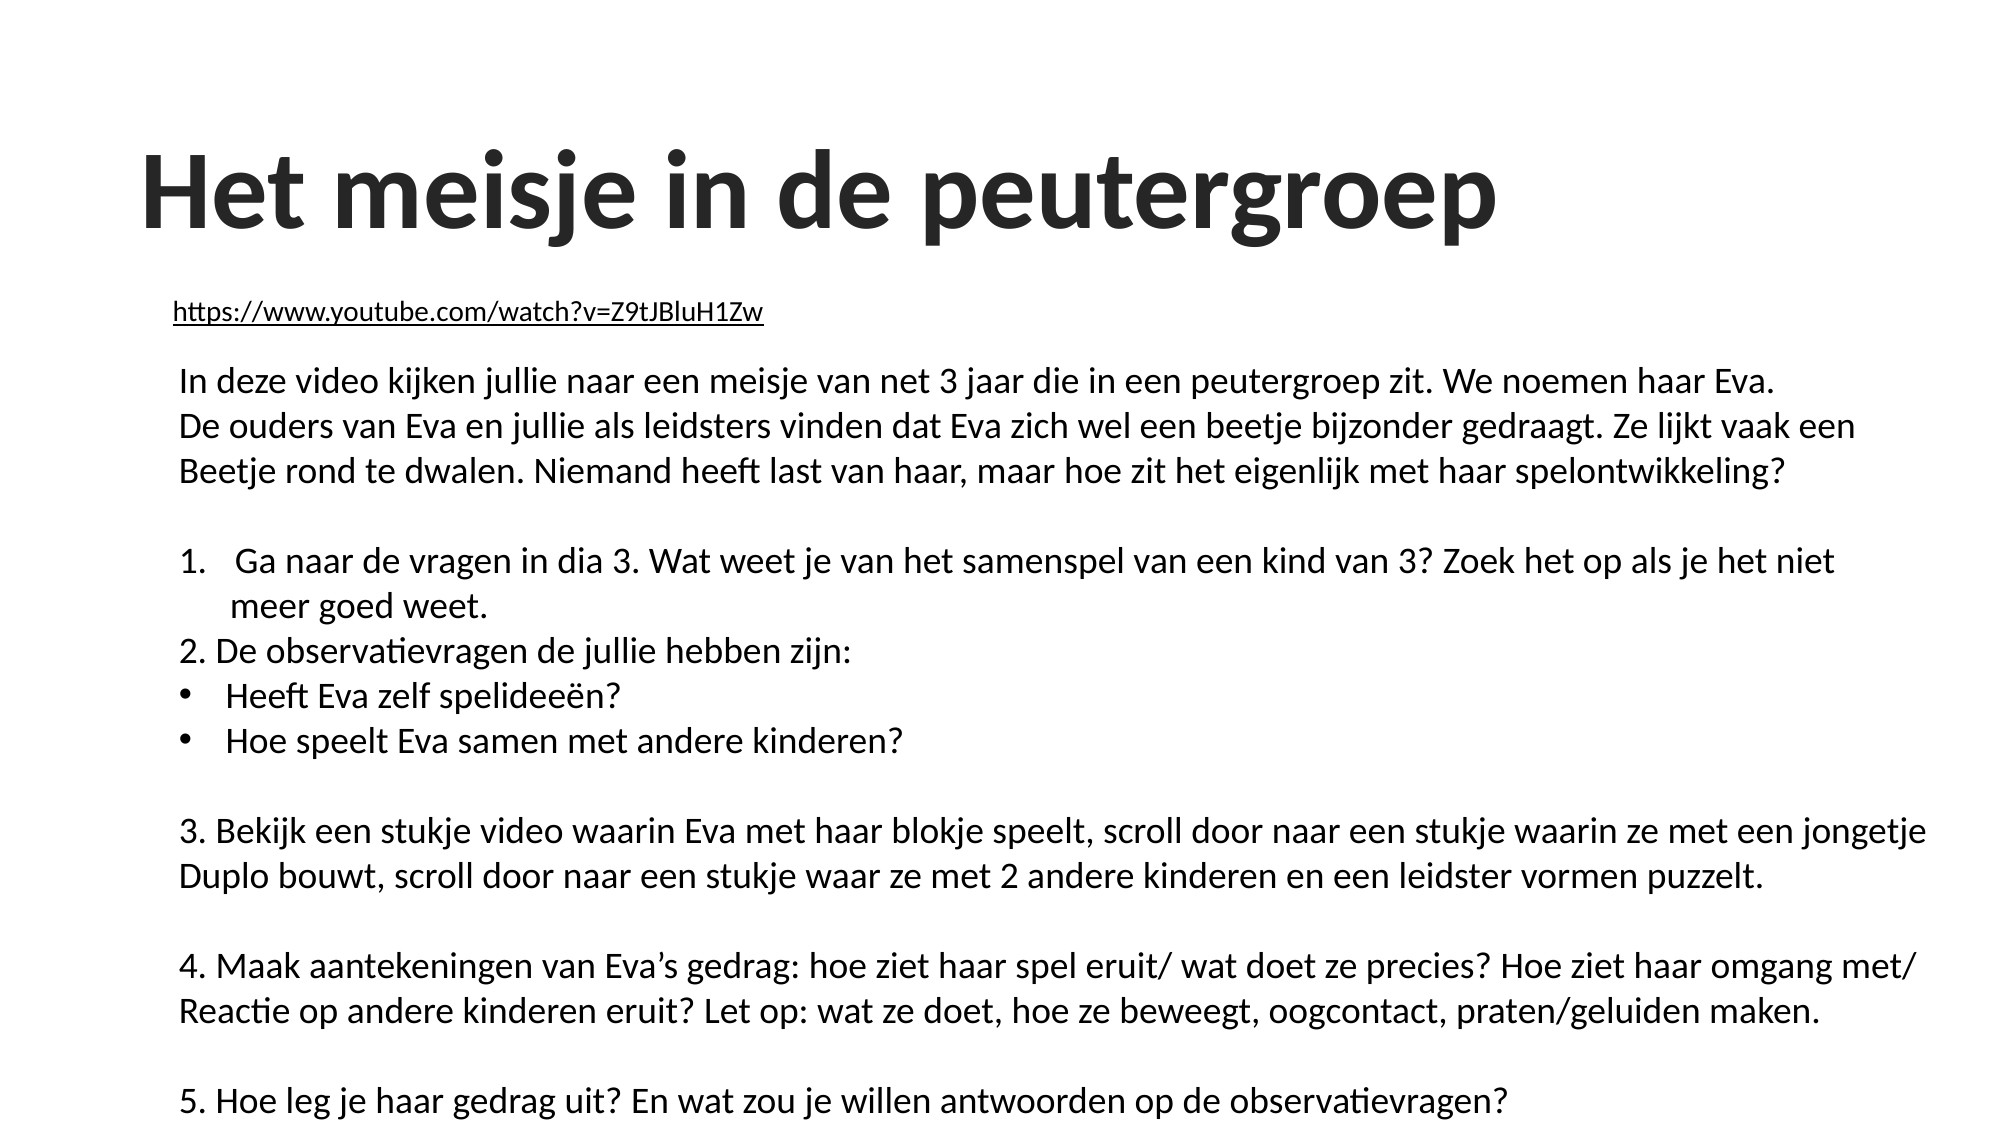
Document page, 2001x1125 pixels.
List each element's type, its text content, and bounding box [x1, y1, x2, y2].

text_box In deze video kijken jullie naar een meisje van net 3 jaar die in een peutergroep zit. We noemen haar Eva. De ouders van Eva en jullie als leidsters vinden dat Eva zich wel een beetje bijzonder gedraagt. Ze lijkt vaak een Beetje rond te dwalen. Niemand heeft last van haar, maar hoe zit het eigenlijk met haar spelontwikkeling? Ga naar de vragen in dia 3. Wat weet je van het samenspel van een kind van 3? Zoek het op als je het niet meer goed weet. 2. De observatievragen de jullie hebben zijn: Heeft Eva zelf spelideeën? Hoe speelt Eva samen met andere kinderen? 3. Bekijk een stukje video waarin Eva met haar blokje speelt, scroll door naar een stukje waarin ze met een jongetje Duplo bouwt, scroll door naar een stukje waar ze met 2 andere kinderen en een leidster vormen puzzelt. 4. Maak aantekeningen van Eva’s gedrag: hoe ziet haar spel eruit/ wat doet ze precies? Hoe ziet haar omgang met/ Reactie op andere kinderen eruit? Let op: wat ze doet, hoe ze beweegt, oogcontact, praten/geluiden maken. 5. Hoe leg je haar gedrag uit? En wat zou je willen antwoorden op de observatievragen? [164, 348, 1953, 1125]
text_box Het meisje in de peutergroep [125, 108, 1515, 259]
text_box https://www.youtube.com/watch?v=Z9tJBluH1Zw [158, 282, 786, 381]
